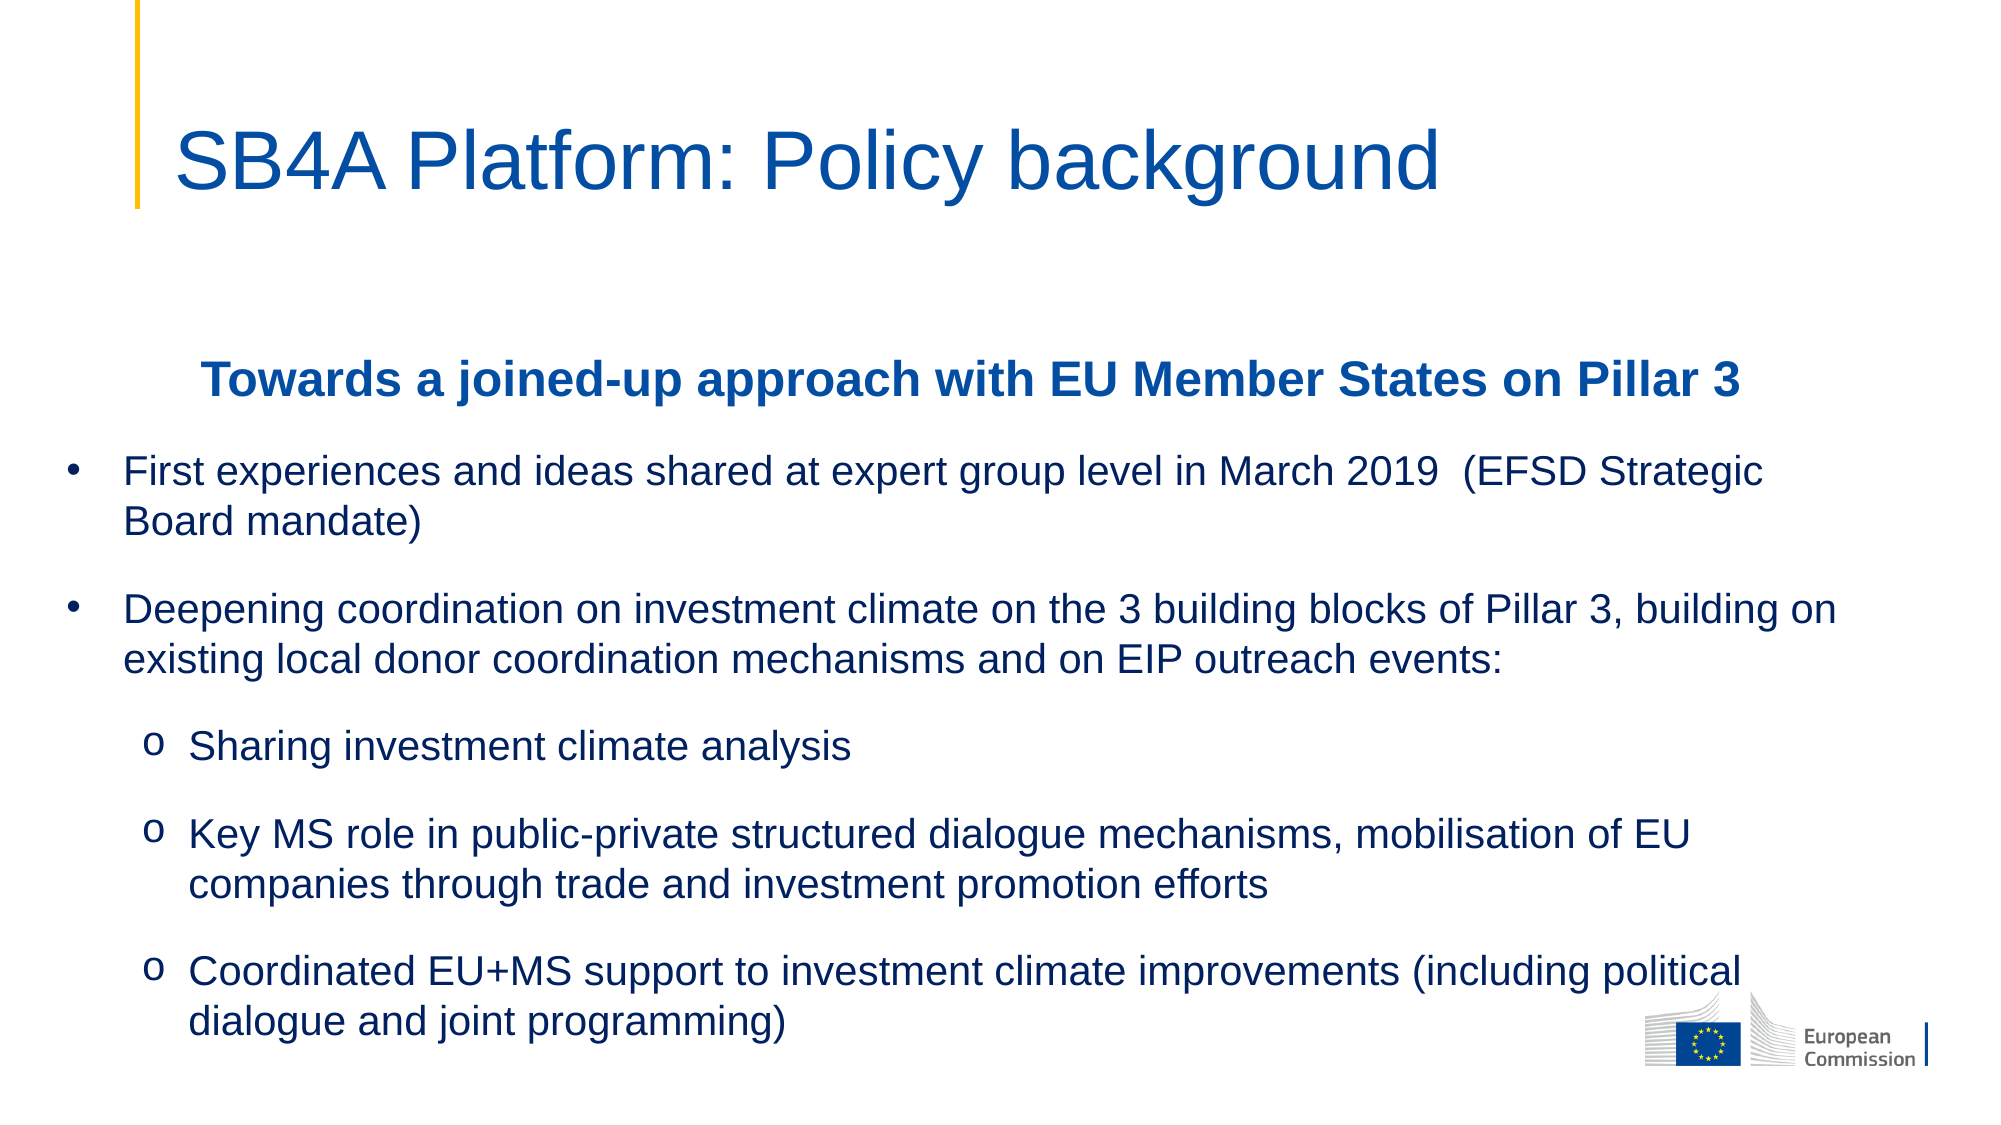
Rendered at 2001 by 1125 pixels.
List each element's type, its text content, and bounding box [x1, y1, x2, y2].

title SB4A Platform: Policy background [159, 79, 1885, 208]
text_box Towards a joined-up approach with EU Member States on Pillar 3 First experiences and ideas shared at expert group level in March 2019 (EFSD Strategic Board mandate) Deepening coordination on investment climate on the 3 building blocks of Pillar 3, building on existing local donor coordination mechanisms and on EIP outreach events: Sharing investment climate analysis Key MS role in public-private structured dialogue mechanisms, mobilisation of EU companies through trade and investment promotion efforts Coordinated EU+MS support to investment climate improvements (including political dialogue and joint programming) [58, 308, 1885, 1052]
picture [1645, 991, 1928, 1066]
